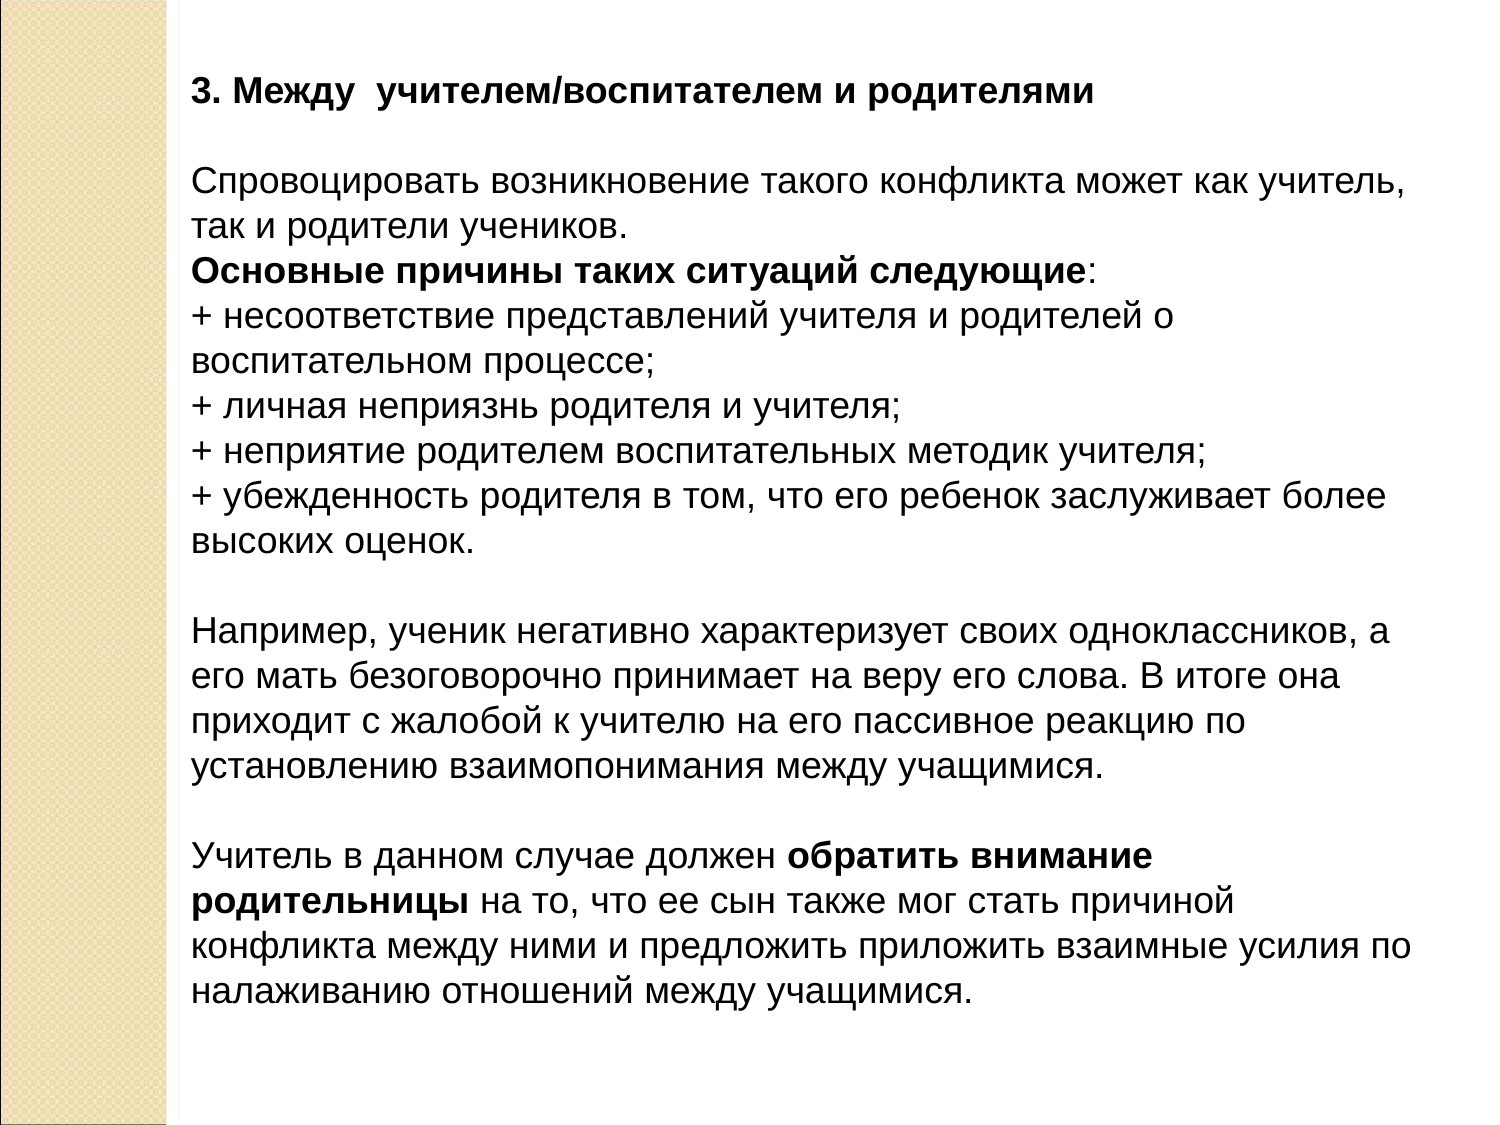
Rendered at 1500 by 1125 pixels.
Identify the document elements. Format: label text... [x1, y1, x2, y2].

picture [0, 0, 166, 1125]
text_box 3. Между учителем/воспитателем и родителями Спровоцировать возникновение такого конфликта может как учитель, так и родители учеников. Основные причины таких ситуаций следующие: + несоответствие представлений учителя и родителей о воспитательном процессе; + личная неприязнь родителя и учителя; + неприятие родителем воспитательных методик учителя; + убежденность родителя в том, что его ребенок заслуживает более высоких оценок. Например, ученик негативно характеризует своих одноклассников, а его мать безоговорочно принимает на веру его слова. В итоге она приходит с жалобой к учителю на его пассивное реакцию по установлению взаимопонимания между учащимися. Учитель в данном случае должен обратить внимание родительницы на то, что ее сын также мог стать причиной конфликта между ними и предложить приложить взаимные усилия по налаживанию отношений между учащимися. [175, 58, 1442, 1125]
